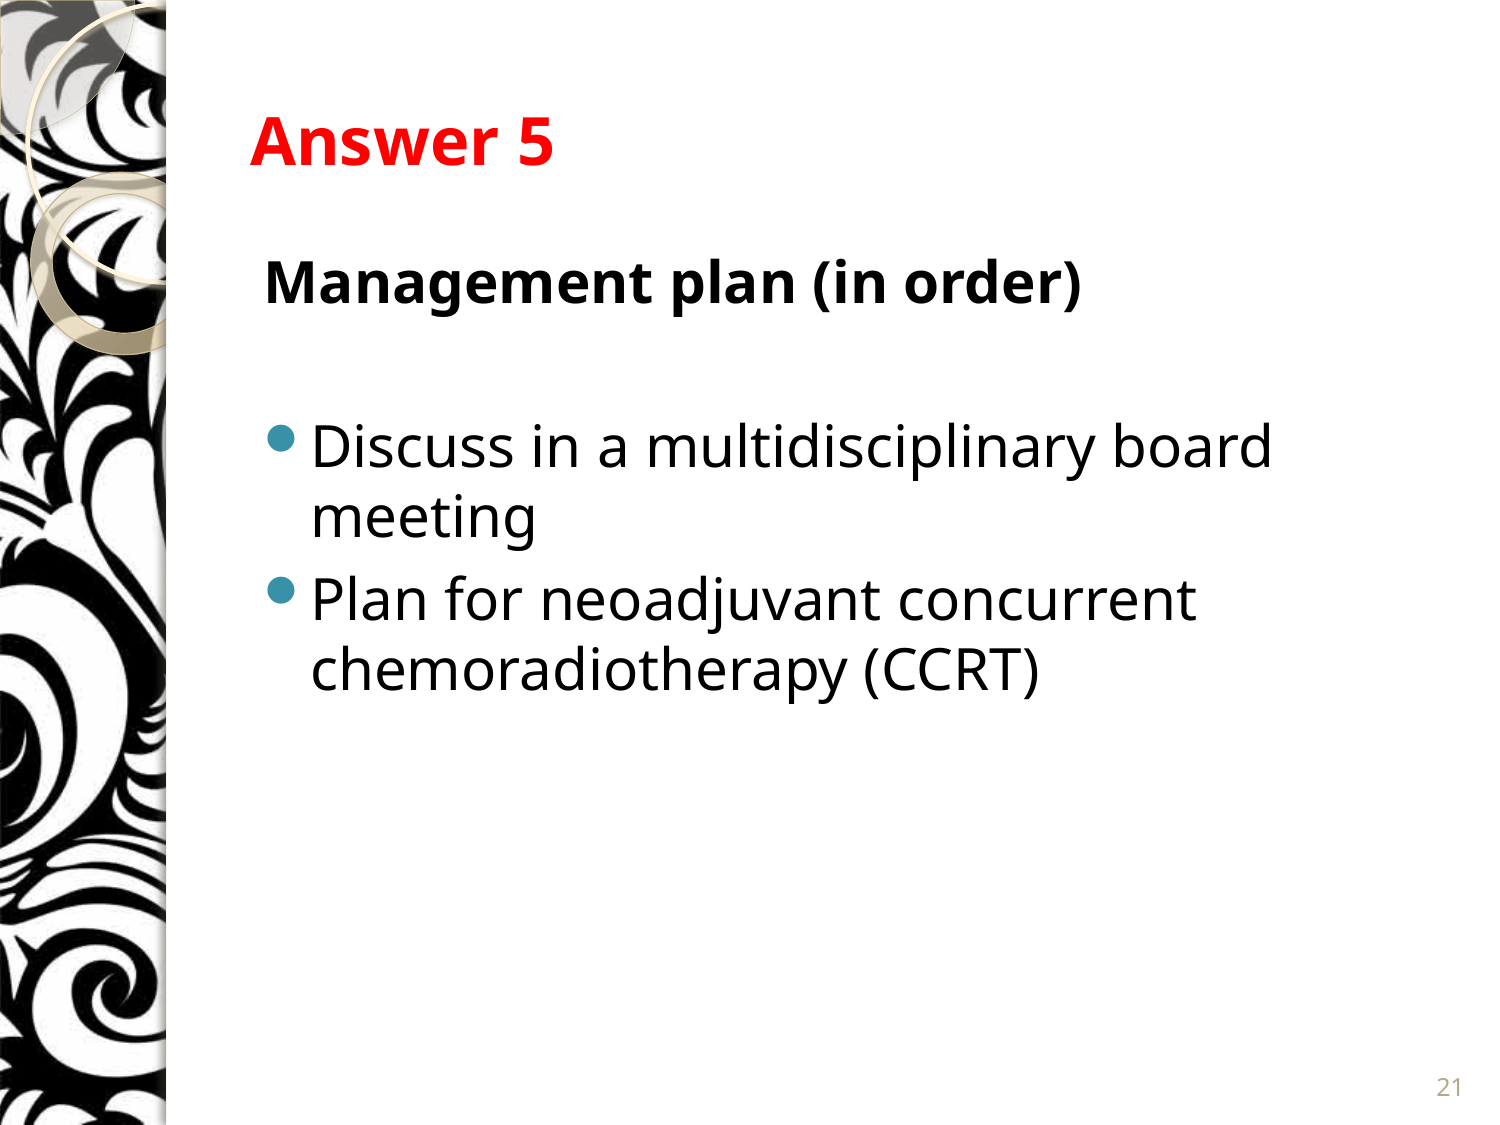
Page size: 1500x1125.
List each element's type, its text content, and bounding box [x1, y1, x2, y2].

picture [32, 13, 160, 207]
title Answer 5 [235, 45, 1466, 233]
picture [136, 0, 164, 4]
picture [0, 134, 166, 1125]
picture [62, 195, 160, 280]
list Management plan (in order) Discuss in a multidisciplinary board meeting Plan for neoadjuvant concurrent chemoradiotherapy (CCRT) [235, 237, 1466, 1025]
slide_number 21 [1413, 1034, 1488, 1113]
picture [53, 241, 160, 332]
